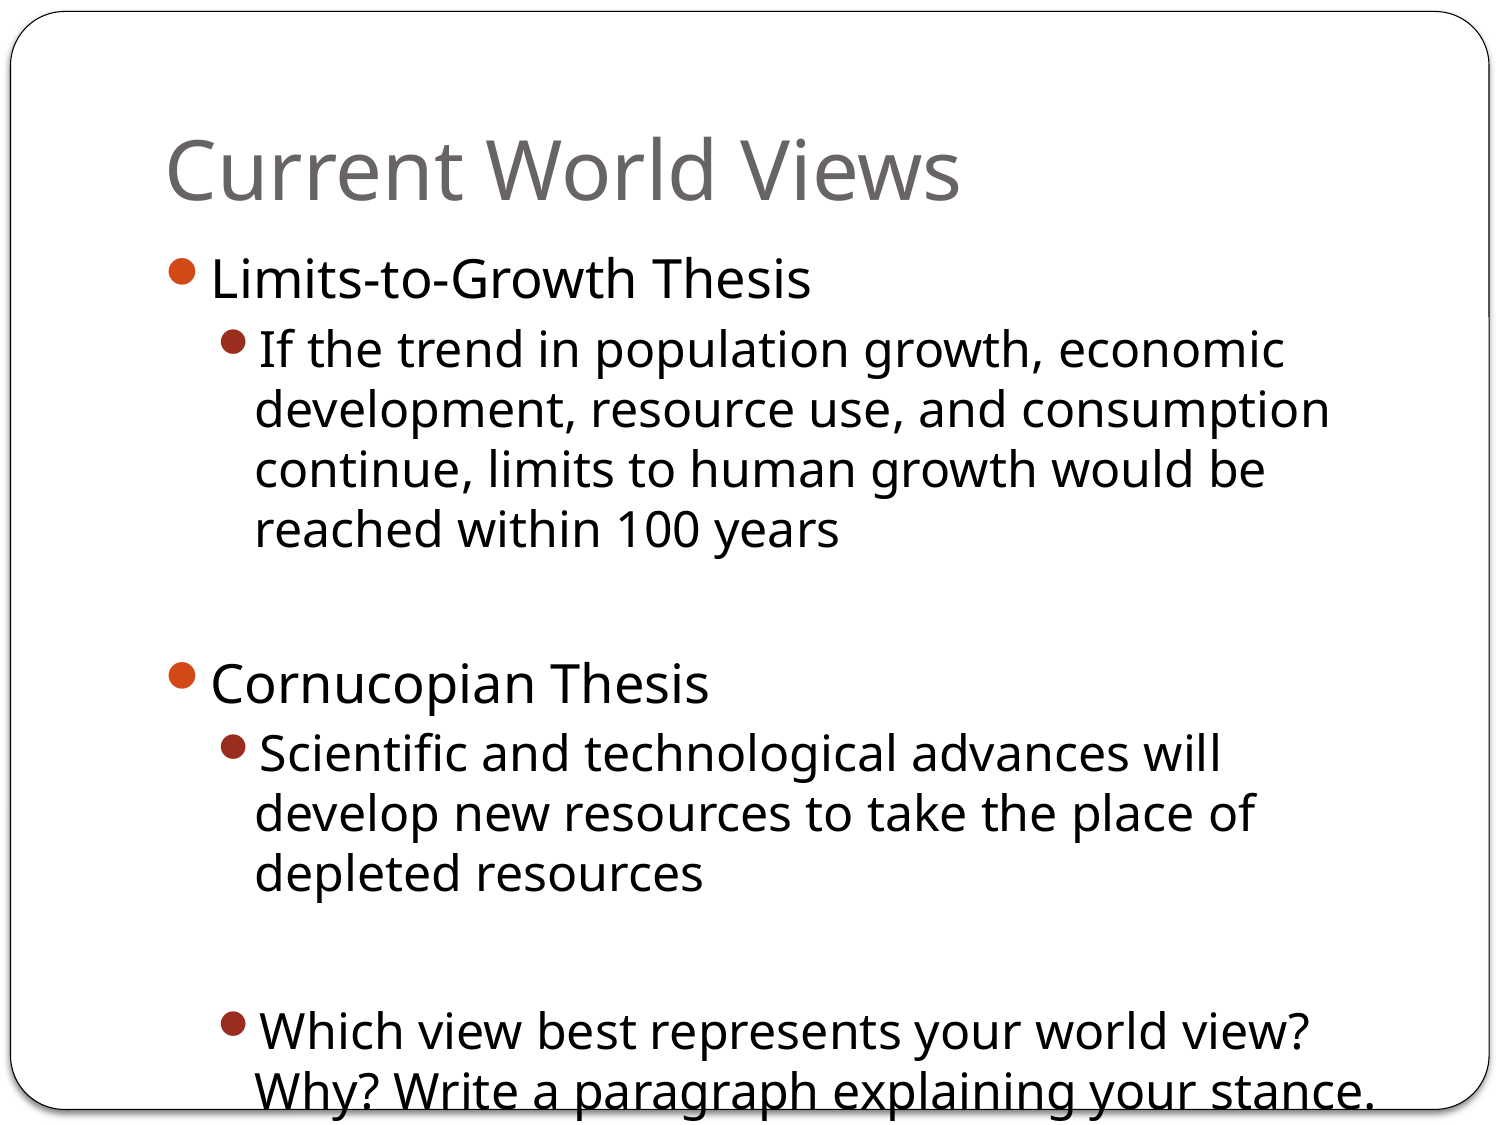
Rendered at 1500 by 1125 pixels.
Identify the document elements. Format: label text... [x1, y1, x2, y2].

list Limits-to-Growth Thesis If the trend in population growth, economic development, resource use, and consumption continue, limits to human growth would be reached within 100 years Cornucopian Thesis Scientific and technological advances will develop new resources to take the place of depleted resources Which view best represents your world view? Why? Write a paragraph explaining your stance. [150, 237, 1425, 988]
title Current World Views [150, 45, 1425, 233]
